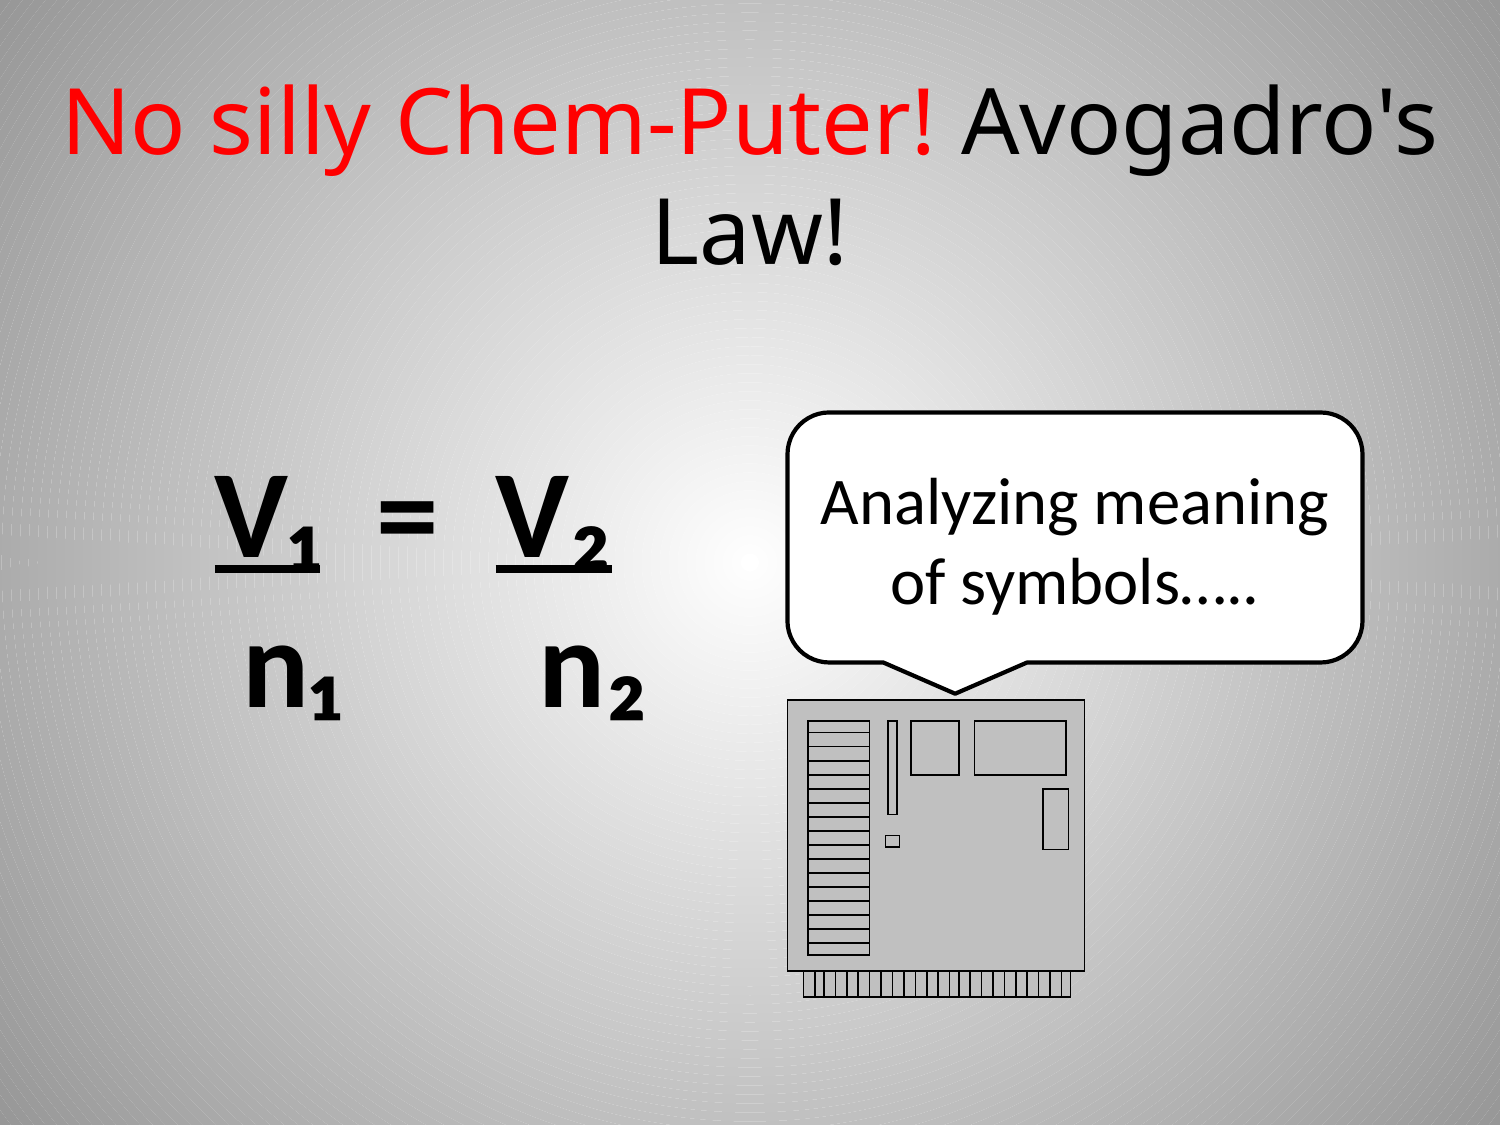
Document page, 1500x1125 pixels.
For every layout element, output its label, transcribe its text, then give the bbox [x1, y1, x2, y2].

text_box [787, 699, 1085, 997]
text_box Analyzing meaning of symbols….. [785, 410, 1365, 696]
text_box V₁ = V₂ n₁ n₂ [200, 424, 775, 740]
title No silly Chem-Puter! Avogadro's Law! [0, 45, 1500, 300]
